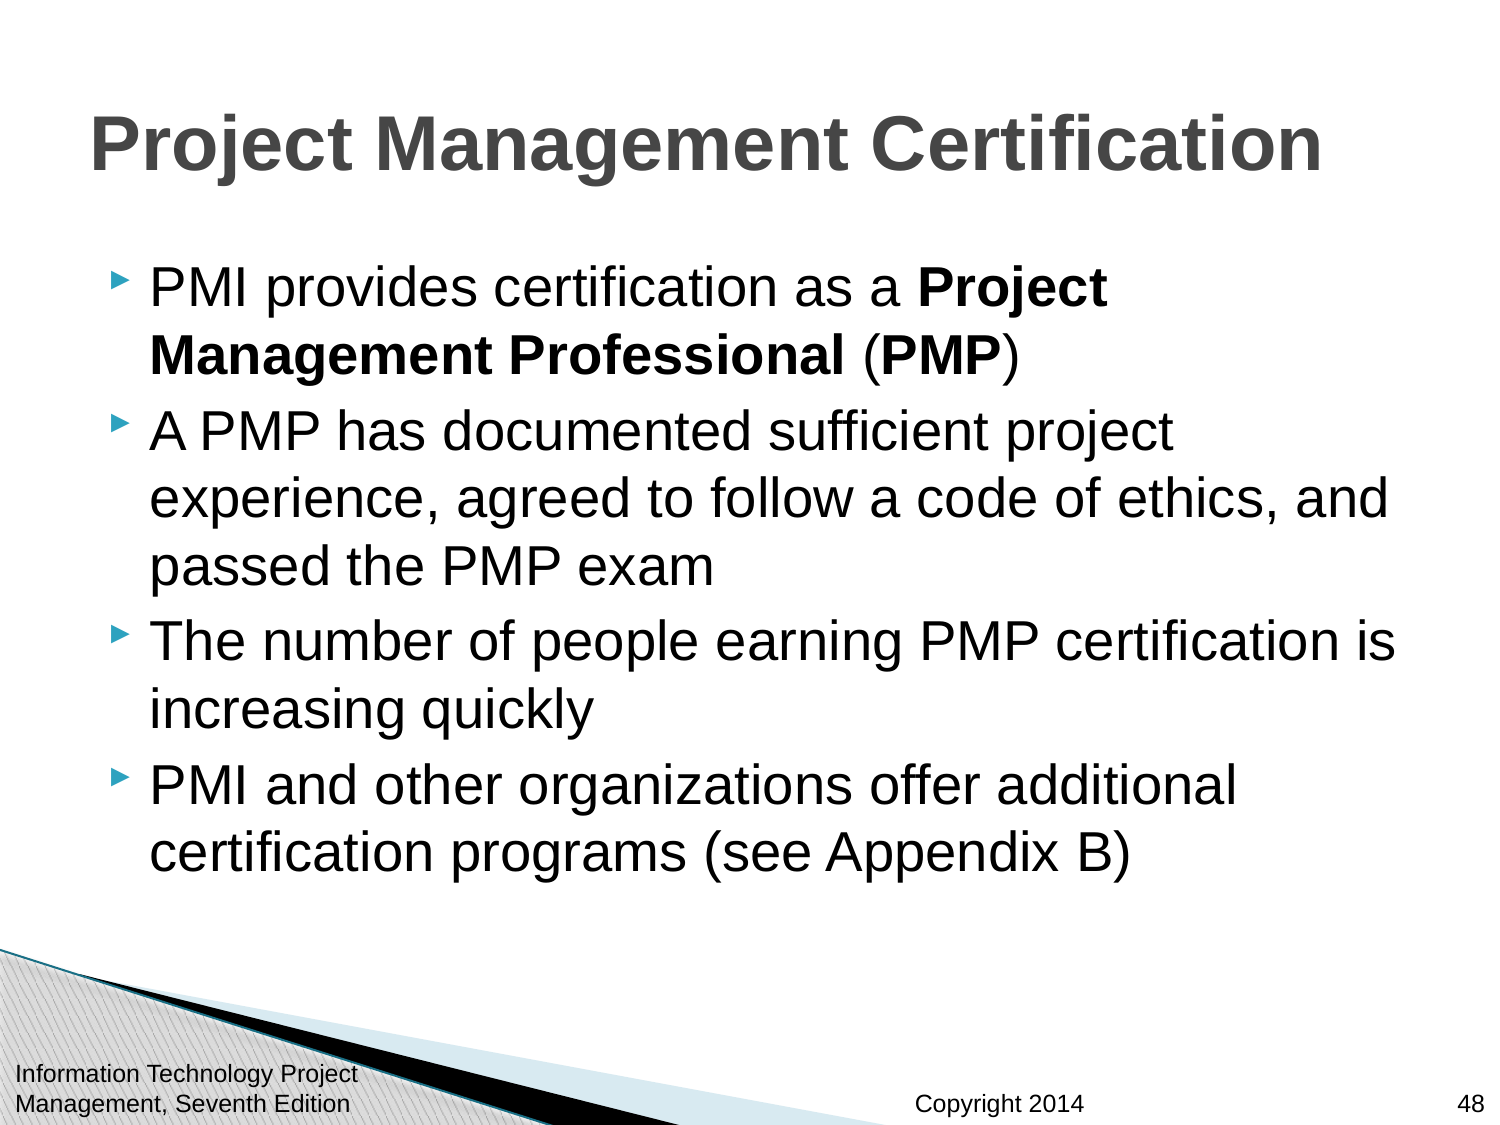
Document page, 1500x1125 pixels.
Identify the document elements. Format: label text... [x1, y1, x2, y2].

footer Information Technology Project Management, Seventh Edition [0, 1065, 425, 1125]
list PMI provides certification as a Project Management Professional (PMP) A PMP has documented sufficient project experience, agreed to follow a code of ethics, and passed the PMP exam The number of people earning PMP certification is increasing quickly PMI and other organizations offer additional certification programs (see Appendix B) [74, 242, 1426, 986]
title Project Management Certification [75, 45, 1425, 233]
slide_number 48 [1408, 1065, 1500, 1125]
